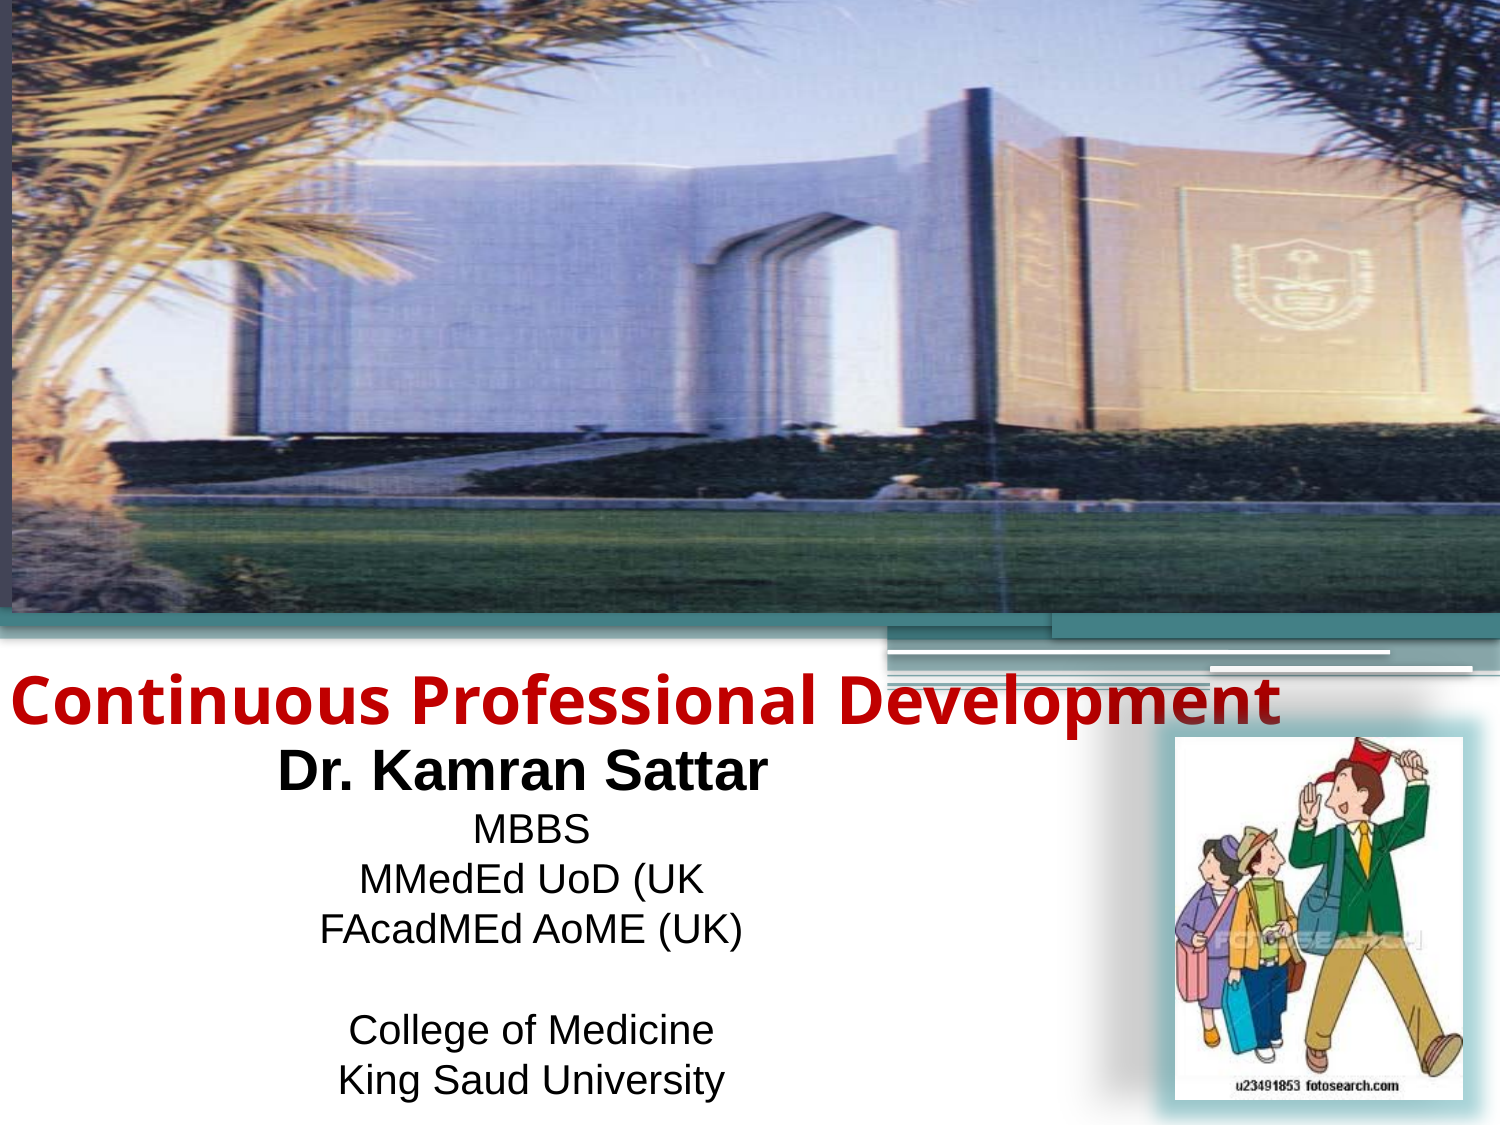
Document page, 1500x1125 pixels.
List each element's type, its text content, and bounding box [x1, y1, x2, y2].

text_box Dr. Kamran Sattar MBBS MMedEd UoD (UK FAcadMEd AoME (UK) College of Medicine King Saud University [0, 724, 1145, 1125]
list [12, 0, 1500, 613]
subtitle Continuous Professional Development [0, 649, 1363, 724]
picture [1174, 737, 1463, 1101]
